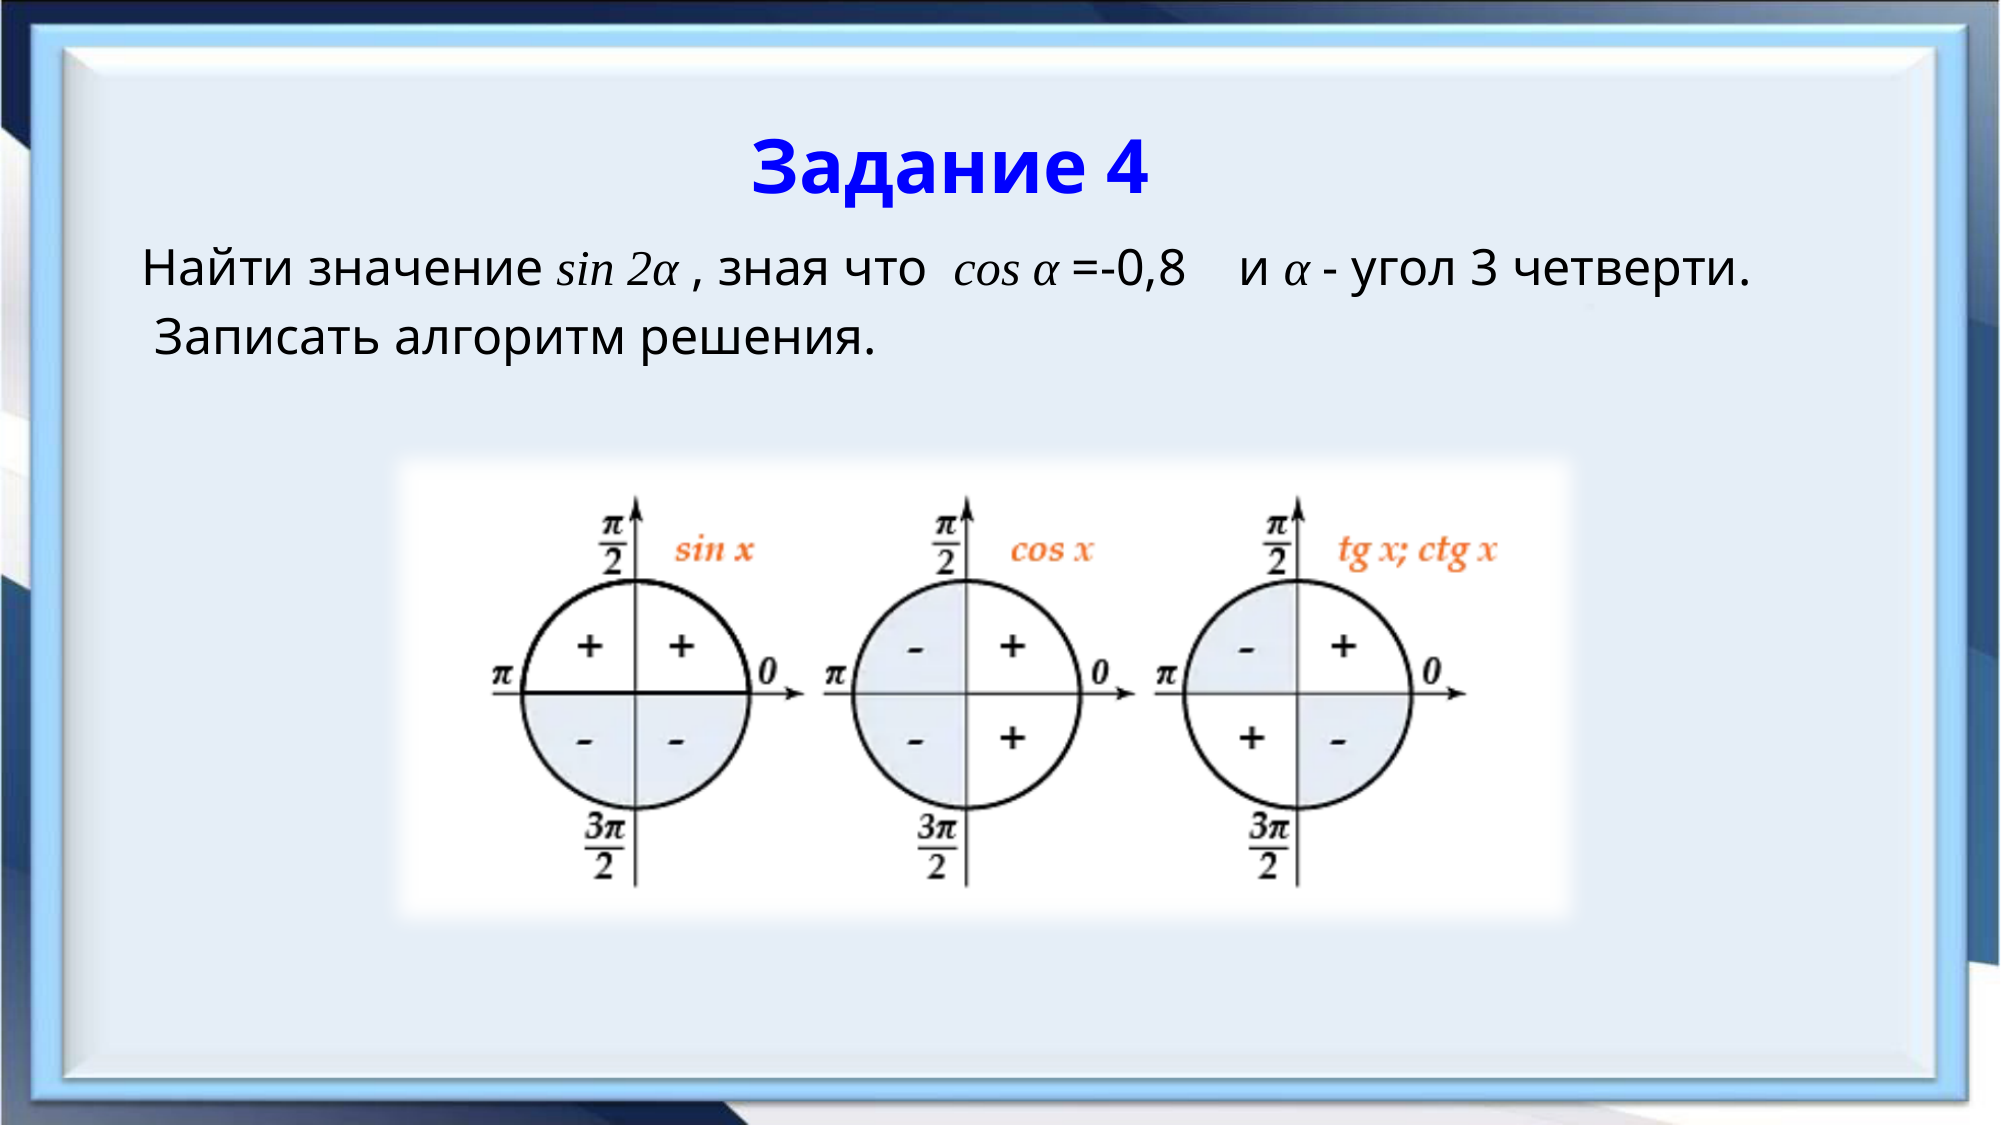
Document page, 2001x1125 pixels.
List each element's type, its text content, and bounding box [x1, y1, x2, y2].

title Задание 4 [137, 59, 1764, 239]
list Найти значение sin 2α , зная что cos α =-0,8 и α - угол 3 четверти. Записать алгоритм решения. [126, 239, 1852, 999]
picture [0, 0, 2001, 1125]
